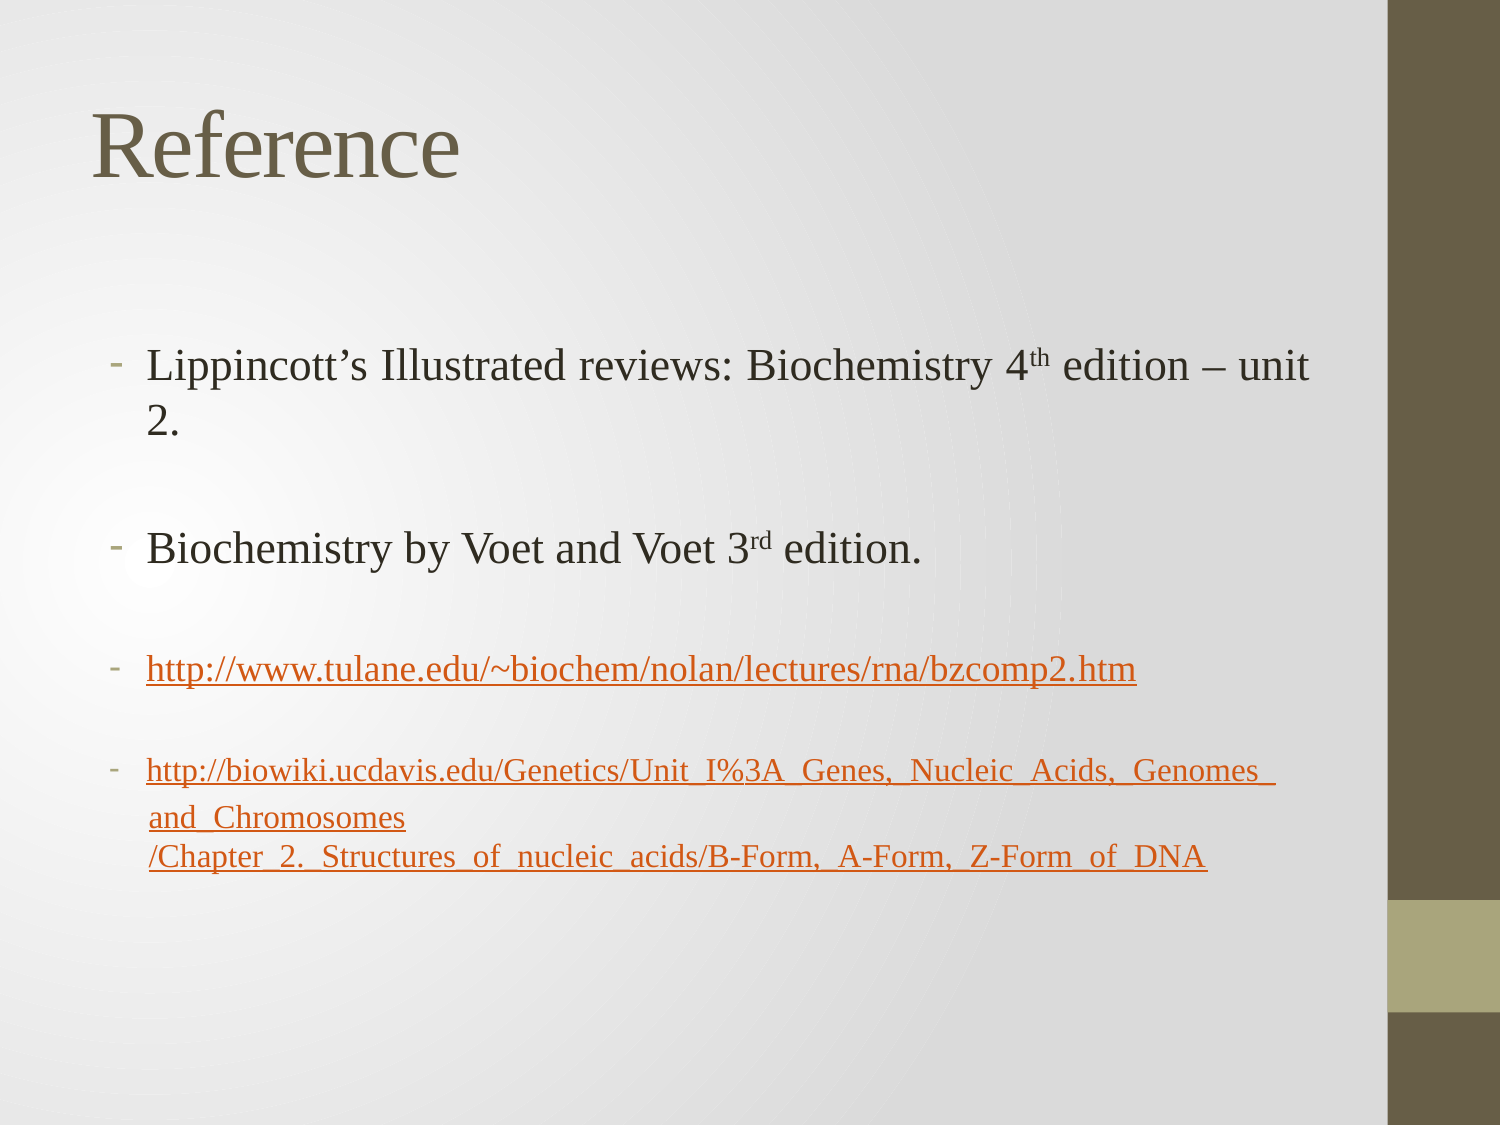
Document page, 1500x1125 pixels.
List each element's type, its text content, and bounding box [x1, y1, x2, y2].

list Lippincott’s Illustrated reviews: Biochemistry 4th edition – unit 2. Biochemistry by Voet and Voet 3rd edition. http://www.tulane.edu/~biochem/nolan/lectures/rna/bzcomp2.htm http://biowiki.ucdavis.edu/Genetics/Unit_I%3A_Genes,_Nucleic_Acids,_Genomes_ and_Chromosomes/Chapter_2._Structures_of_nucleic_acids/B-Form,_A-Form,_Z-Form_of_DNA [75, 262, 1325, 1050]
title Reference [75, 45, 1325, 233]
